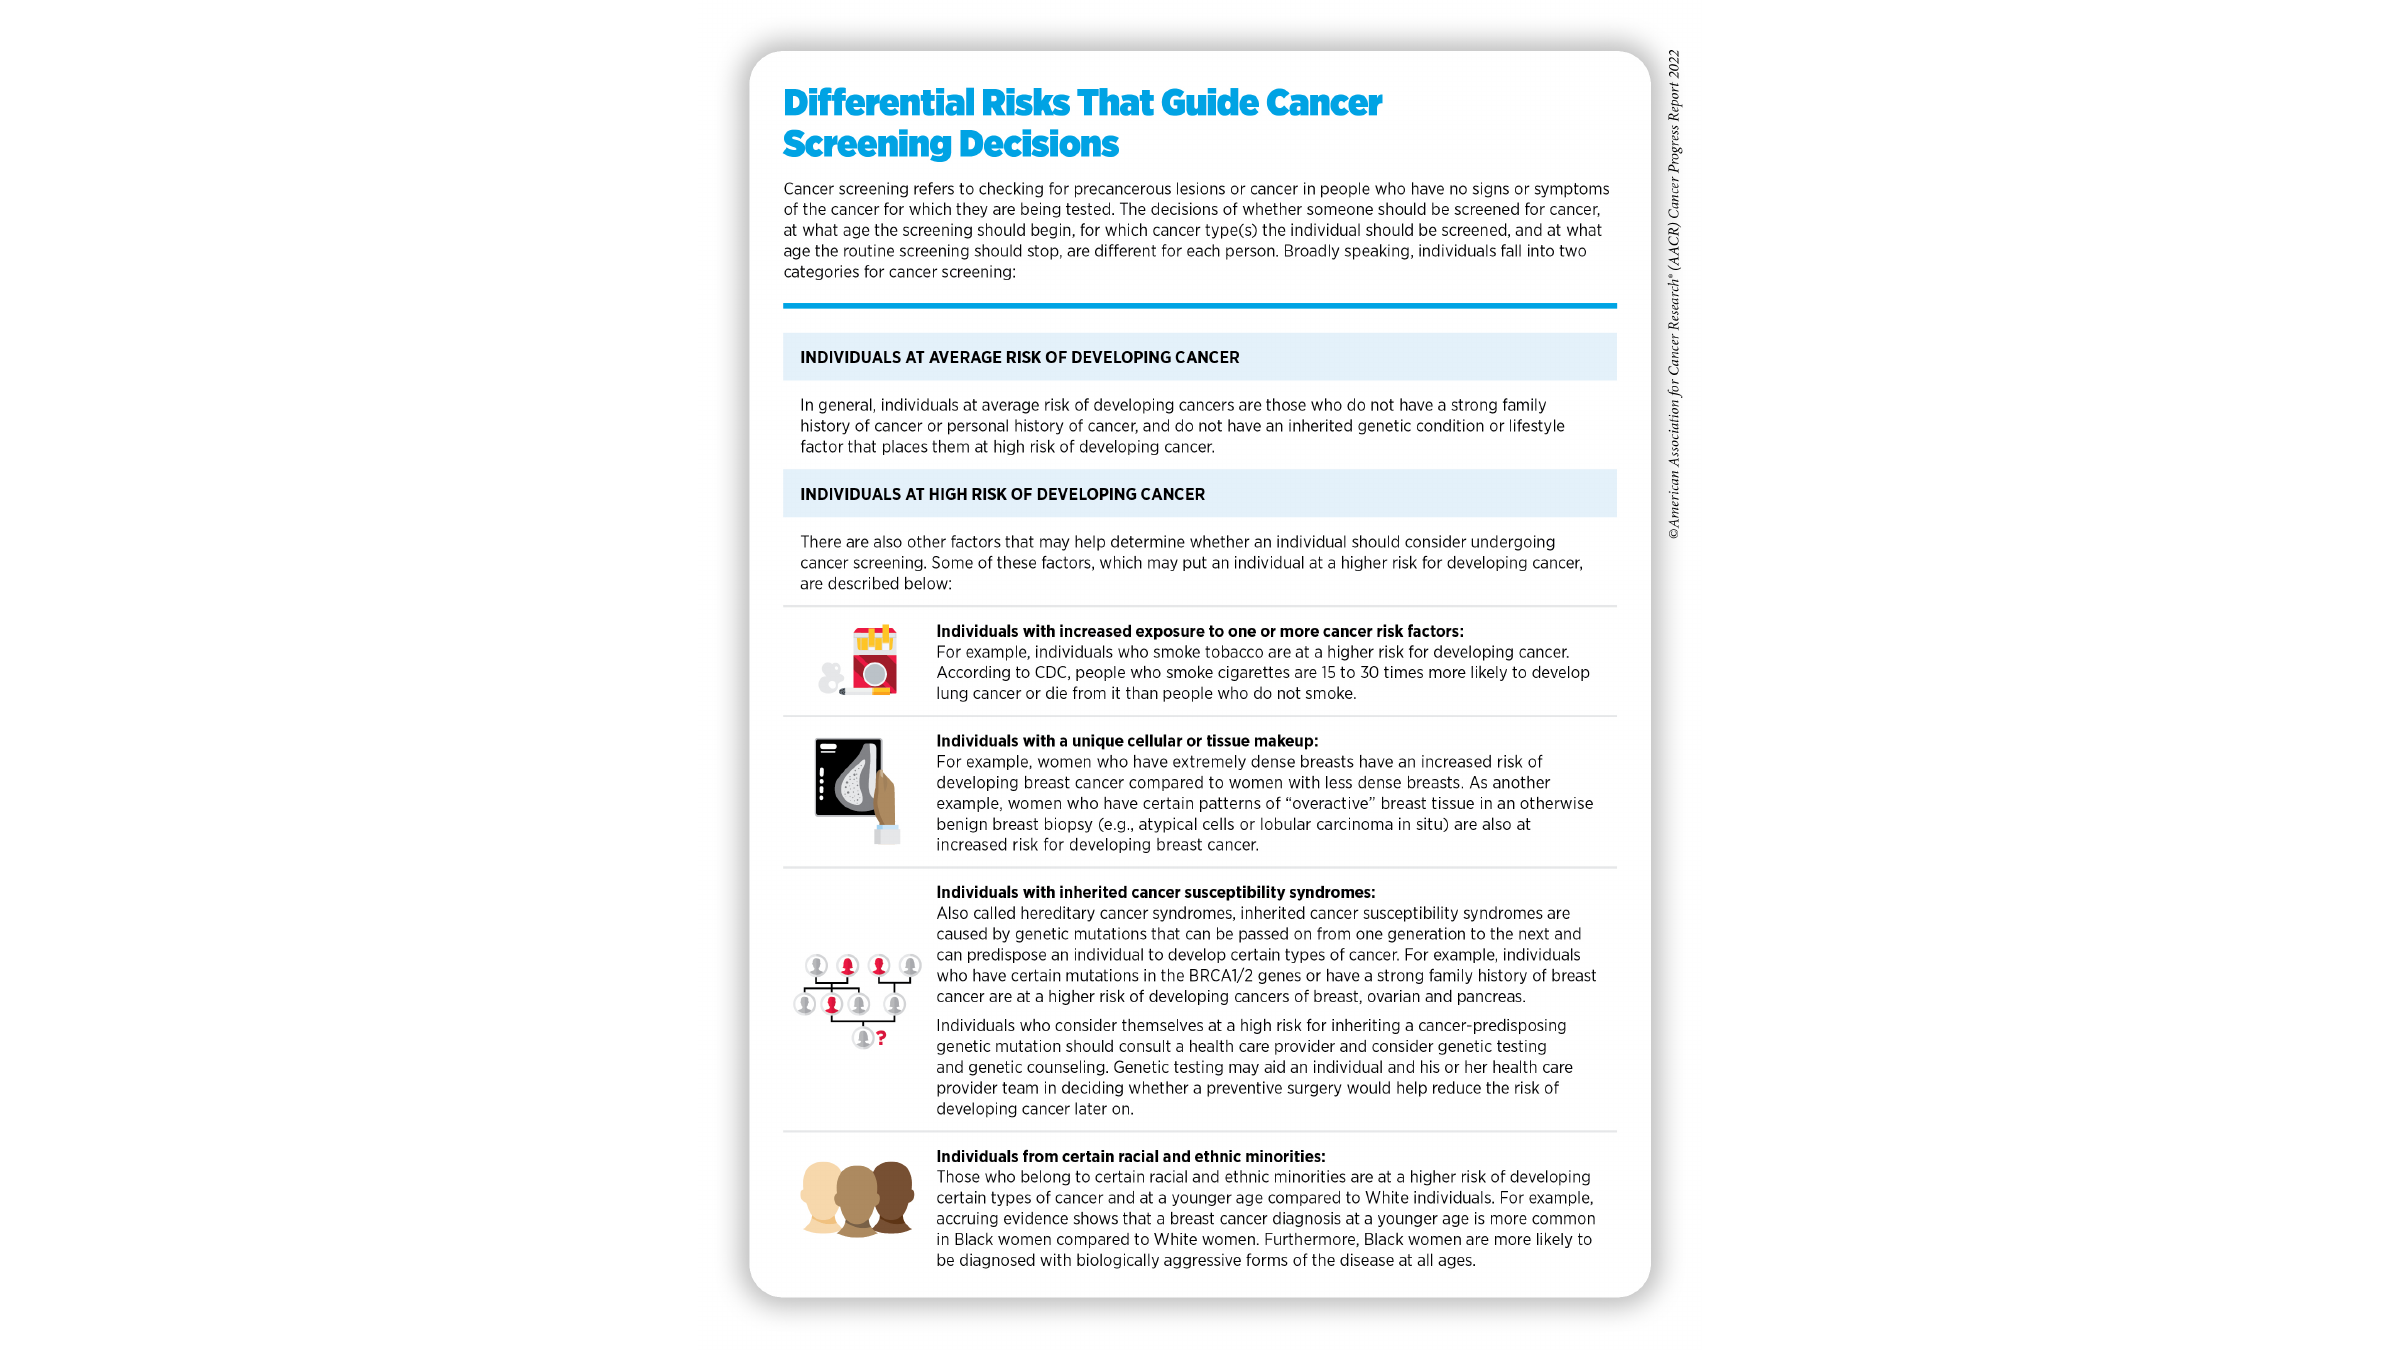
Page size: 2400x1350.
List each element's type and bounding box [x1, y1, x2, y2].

picture [698, 0, 1702, 1350]
